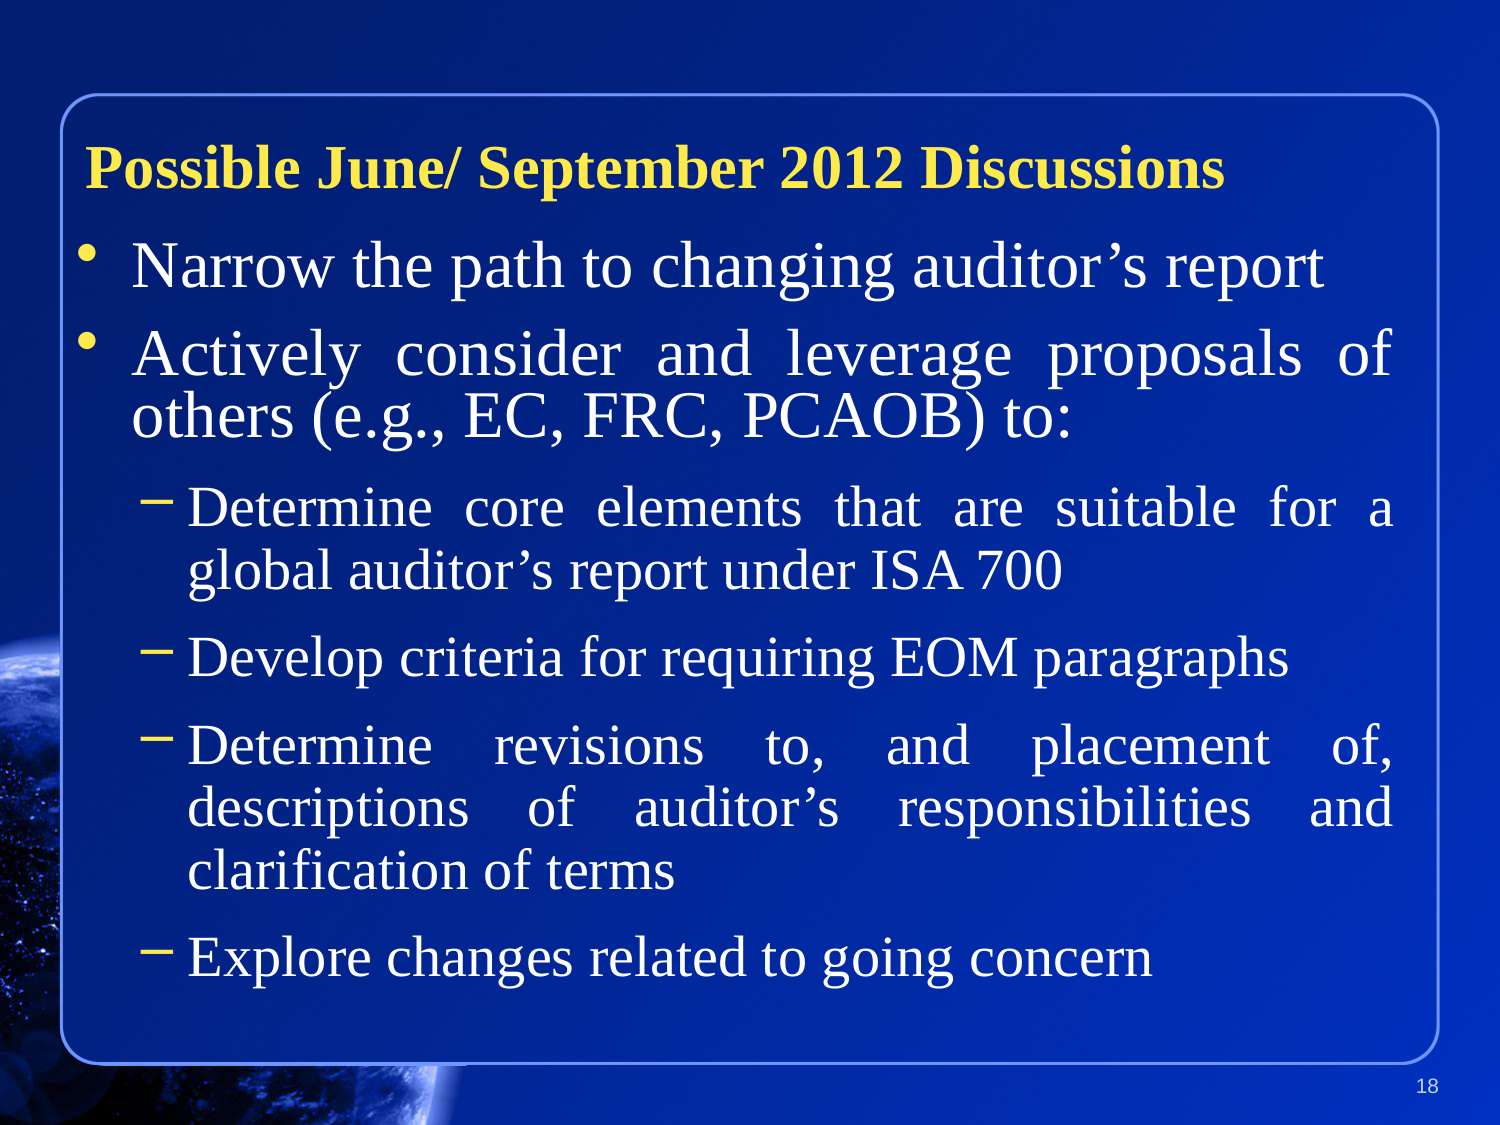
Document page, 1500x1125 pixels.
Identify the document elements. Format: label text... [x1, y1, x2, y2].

list Possible June/ September 2012 Discussions [70, 118, 1417, 215]
slide_number 18 [1103, 1065, 1455, 1103]
picture [0, 0, 1500, 1125]
list Narrow the path to changing auditor’s report Actively consider and leverage proposals of others (e.g., EC, FRC, PCAOB) to: Determine core elements that are suitable for a global auditor’s report under ISA 700 Develop criteria for requiring EOM paragraphs Determine revisions to, and placement of, descriptions of auditor’s responsibilities and clarification of terms Explore changes related to going concern [60, 230, 1411, 1048]
